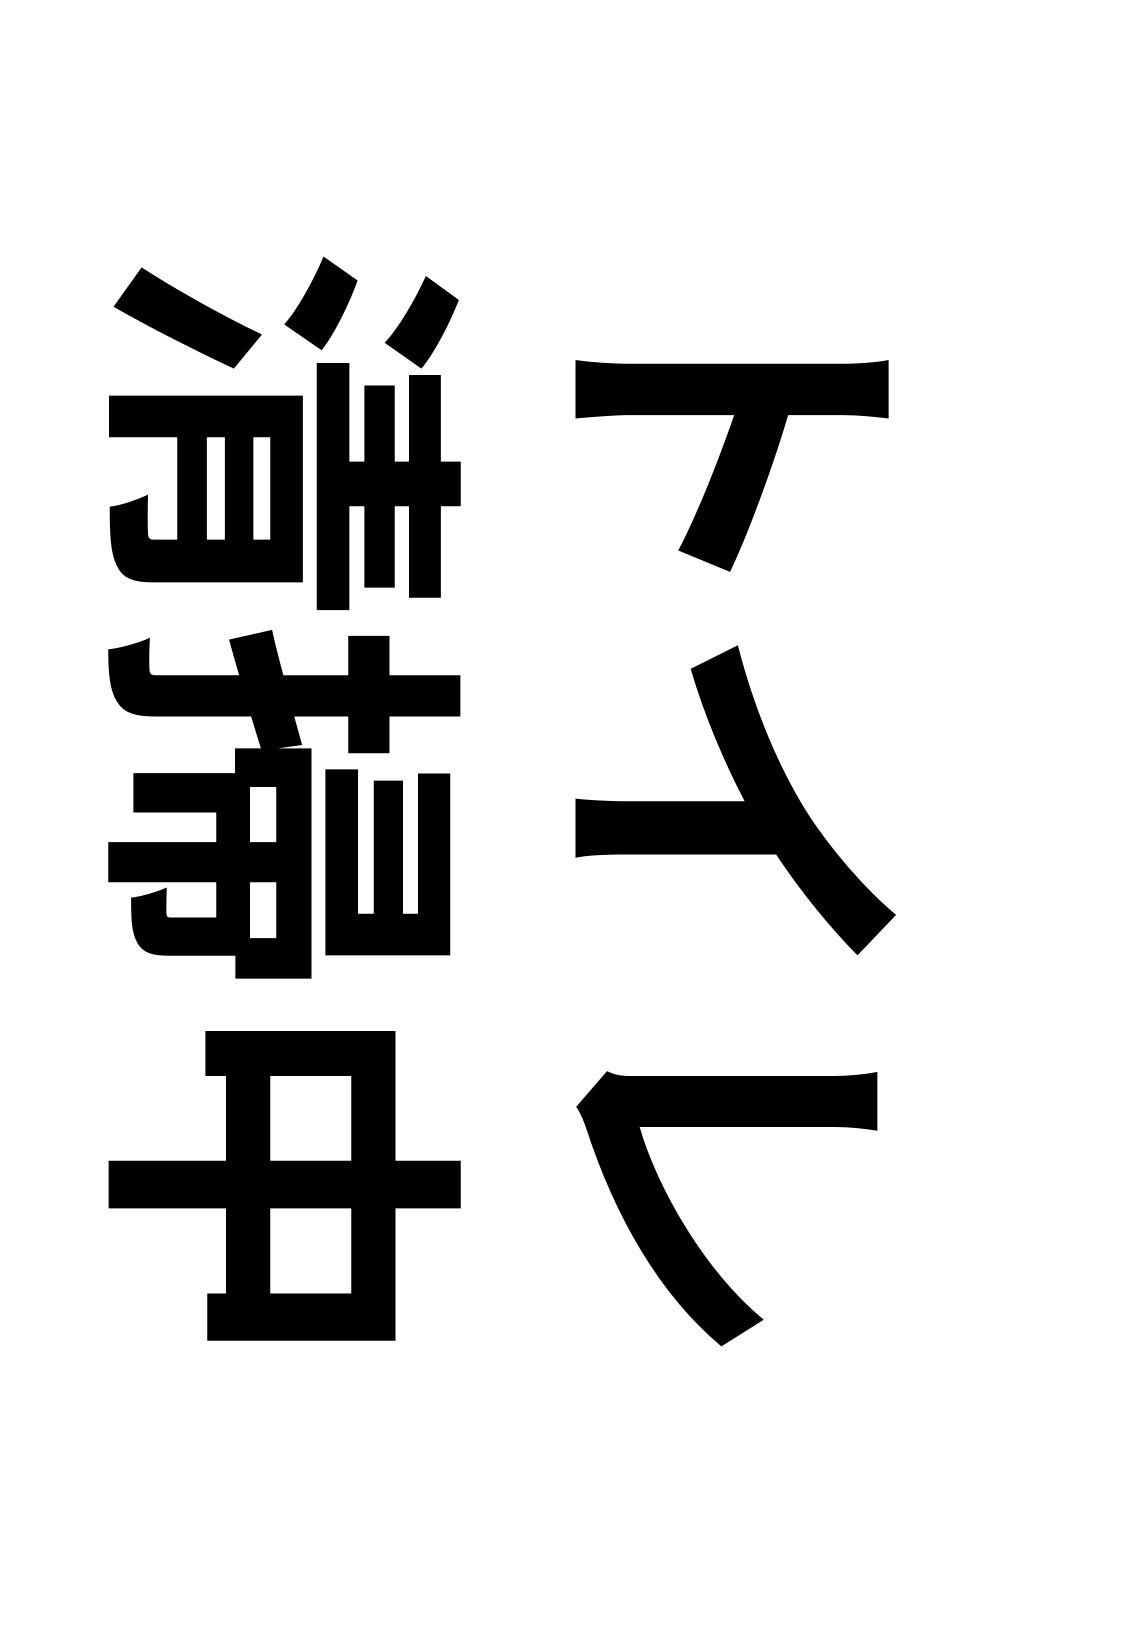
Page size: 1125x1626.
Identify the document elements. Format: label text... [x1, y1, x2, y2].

text_box トイレ 清掃中 [60, 120, 1000, 1499]
